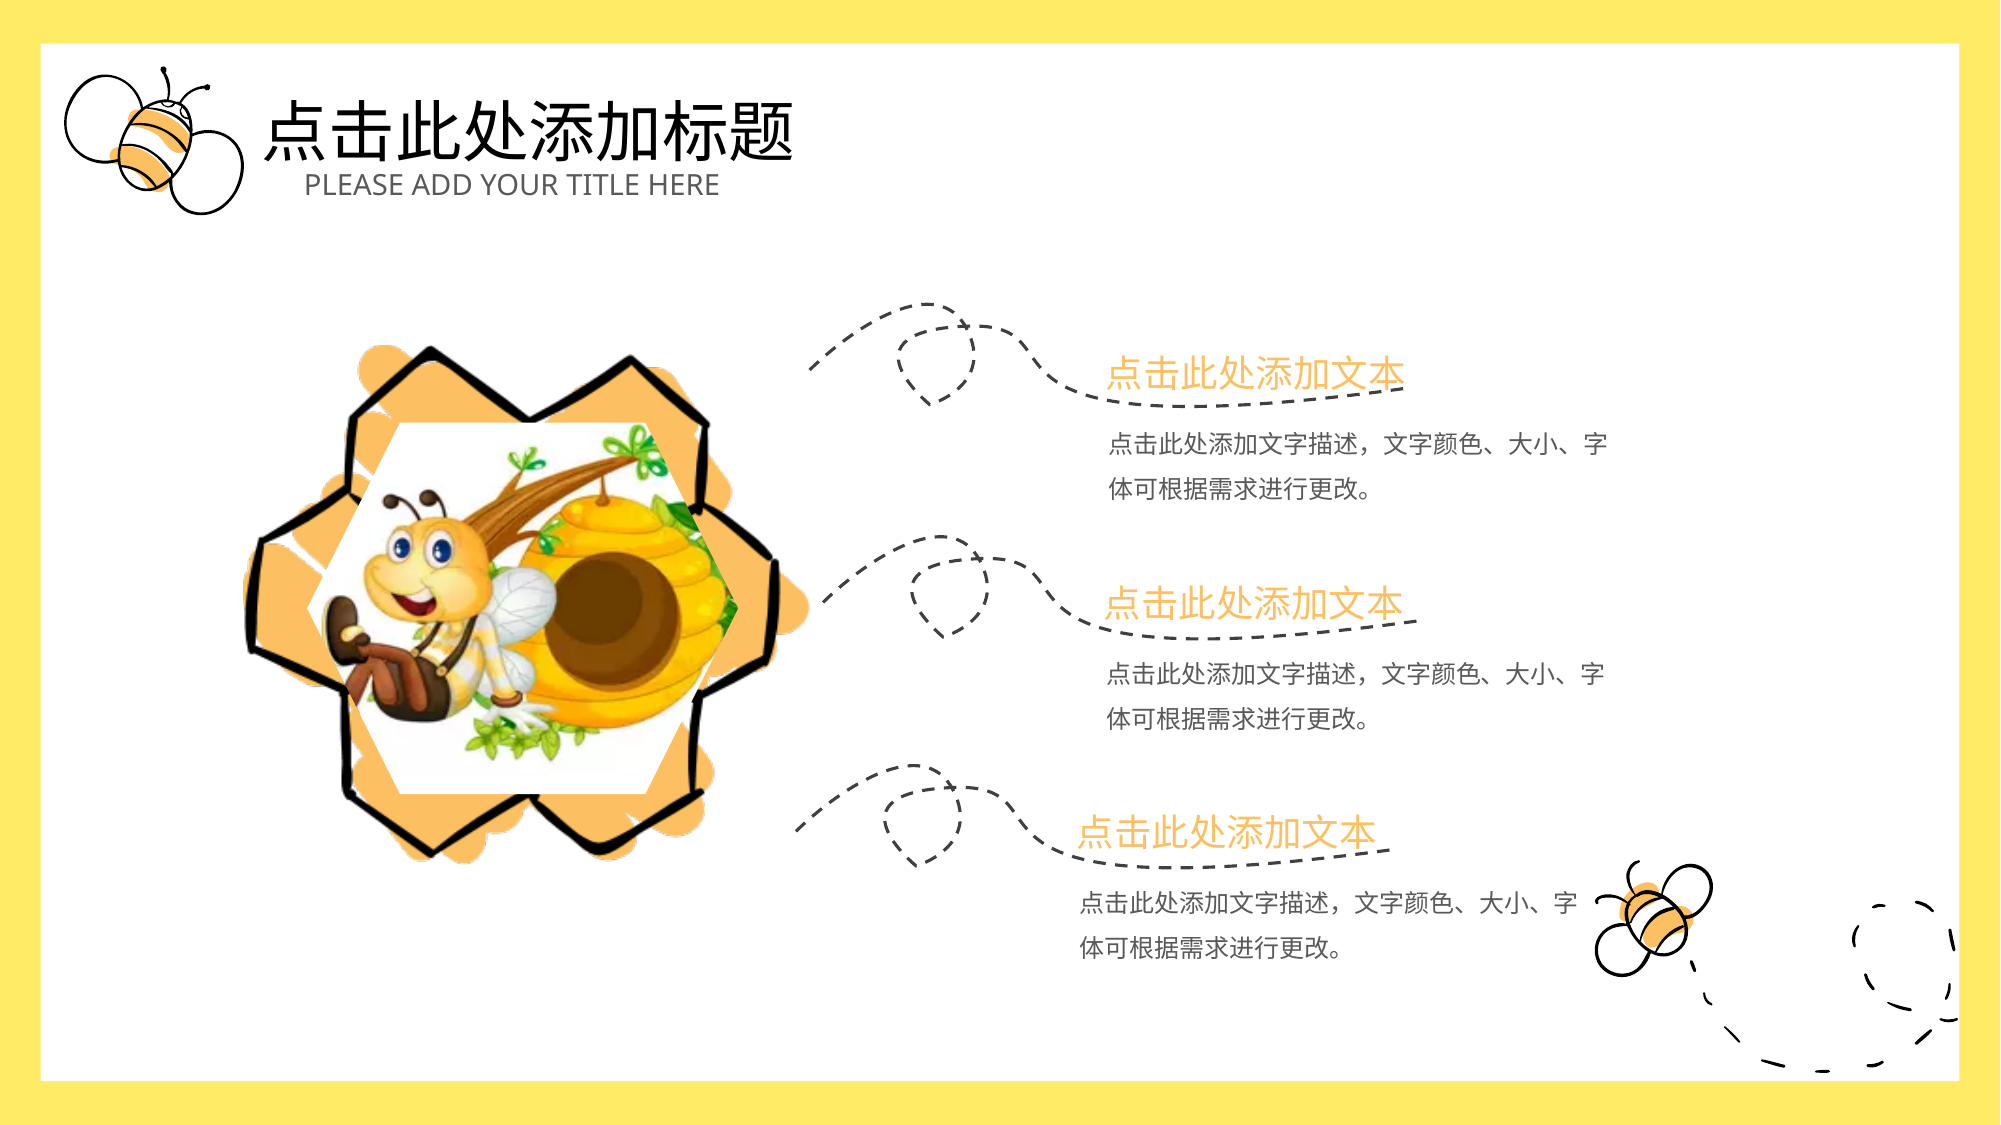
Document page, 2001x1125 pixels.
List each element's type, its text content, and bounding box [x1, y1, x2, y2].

text_box [810, 303, 1071, 405]
text_box 点击此处添加文本 [1069, 550, 1419, 633]
picture [243, 345, 810, 866]
text_box [810, 764, 1042, 867]
text_box 点击此处添加文本 [1071, 320, 1421, 403]
text_box 点击此处添加标题 [247, 82, 823, 177]
text_box [822, 535, 1069, 638]
picture [1594, 739, 1990, 1073]
picture [63, 65, 245, 216]
text_box 点击此处添加文本 [1042, 779, 1392, 862]
text_box 点击此处添加文字描述，文字颜色、大小、字体可根据需求进行更改。 [1093, 406, 1634, 512]
text_box 点击此处添加文字描述，文字颜色、大小、字体可根据需求进行更改。 [1091, 636, 1634, 741]
text_box 点击此处添加文字描述，文字颜色、大小、字体可根据需求进行更改。 [1064, 865, 1594, 970]
text_box PLEASE ADD YOUR TITLE HERE [289, 158, 736, 209]
